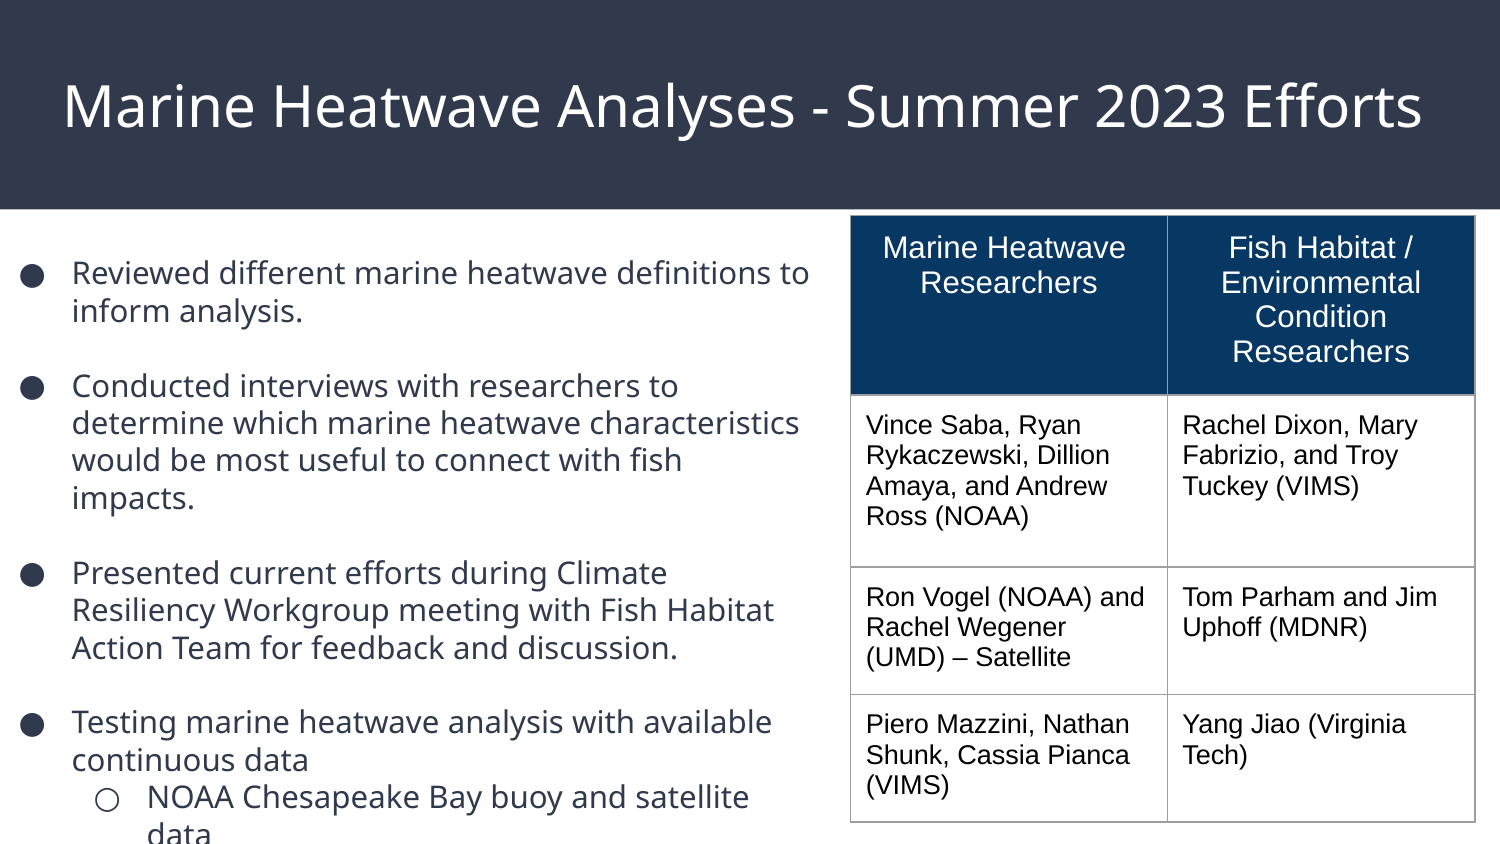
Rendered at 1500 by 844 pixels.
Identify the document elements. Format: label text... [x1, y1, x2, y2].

table_cell Tom Parham and Jim Uphoff (MDNR) [1168, 568, 1474, 694]
table_header Marine Heatwave Researchers [851, 216, 1167, 394]
text_box Reviewed different marine heatwave definitions to inform analysis. Conducted interviews with researchers to determine which marine heatwave characteristics would be most useful to connect with fish impacts. Presented current efforts during Climate Resiliency Workgroup meeting with Fish Habitat Action Team for feedback and discussion. Testing marine heatwave analysis with available continuous data NOAA Chesapeake Bay buoy and satellite data [0, 238, 828, 844]
title Marine Heatwave Analyses - Summer 2023 Efforts [44, 54, 1443, 158]
table_cell Piero Mazzini, Nathan Shunk, Cassia Pianca (VIMS) [851, 695, 1167, 821]
table_header Fish Habitat / Environmental Condition Researchers [1168, 216, 1474, 394]
table_cell Yang Jiao (Virginia Tech) [1168, 695, 1474, 821]
table_cell Rachel Dixon, Mary Fabrizio, and Troy Tuckey (VIMS) [1168, 396, 1474, 566]
table_cell Vince Saba, Ryan Rykaczewski, Dillion Amaya, and Andrew Ross (NOAA) [851, 396, 1167, 566]
table_cell Ron Vogel (NOAA) and Rachel Wegener (UMD) – Satellite [851, 568, 1167, 694]
